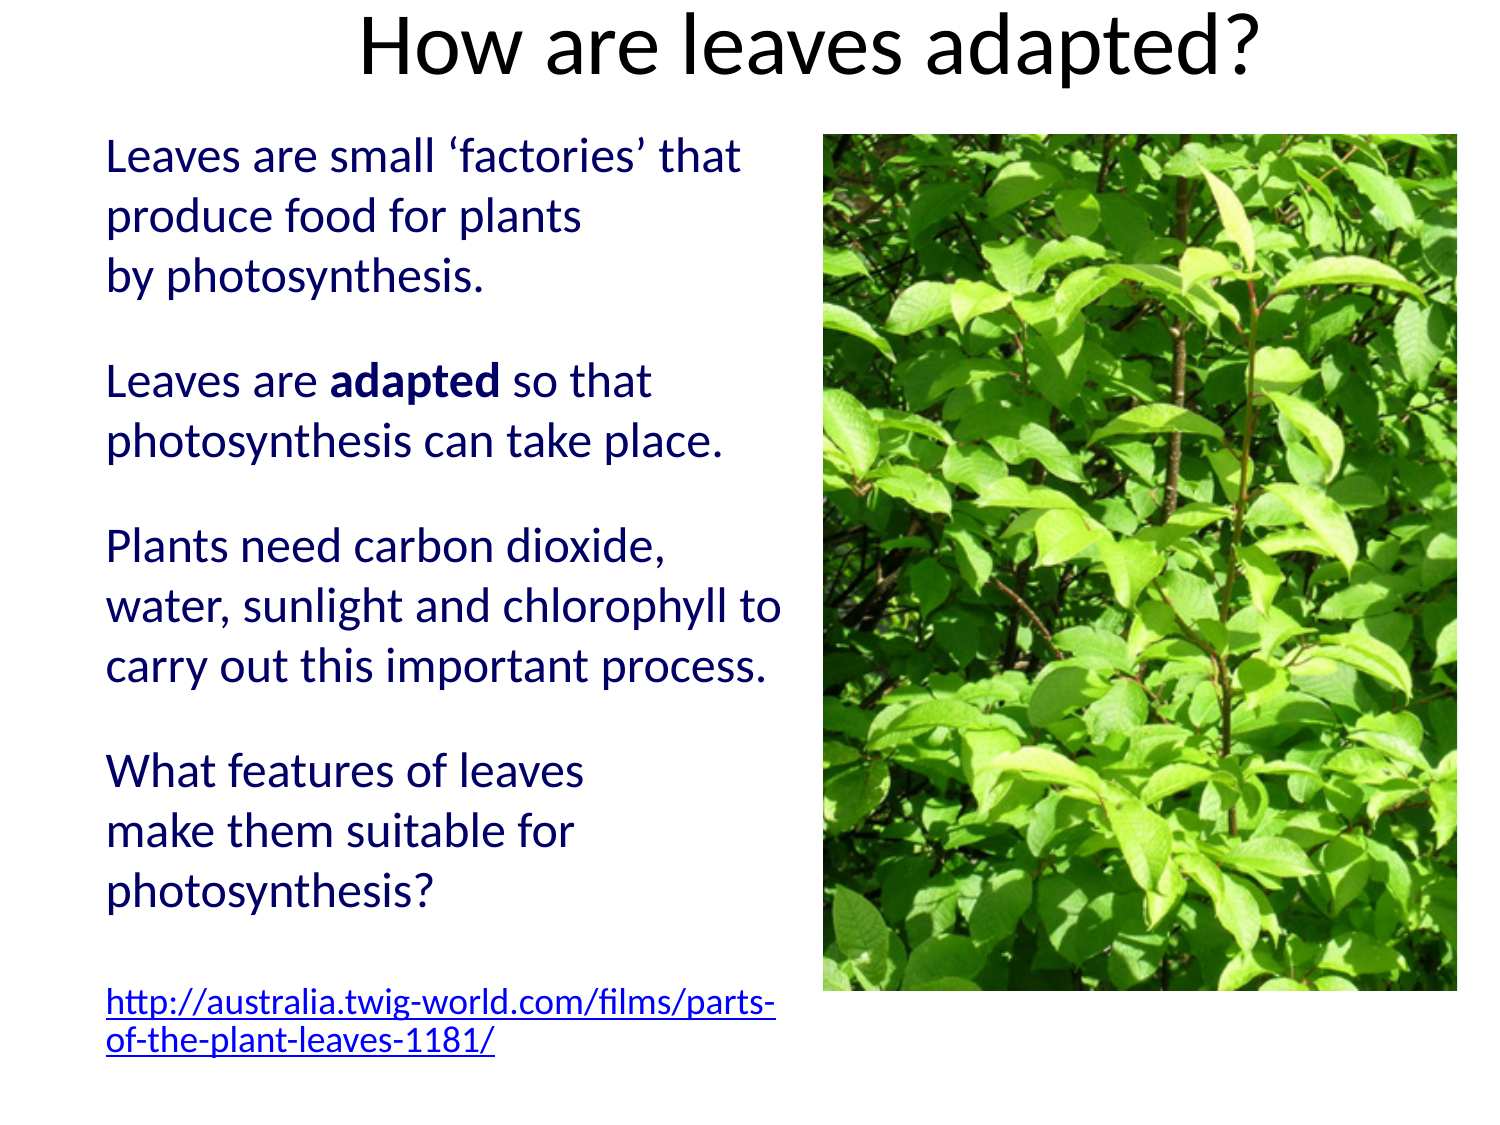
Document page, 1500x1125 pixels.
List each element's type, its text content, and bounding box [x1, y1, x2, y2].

title How are leaves adapted? [76, 0, 1427, 104]
text_box Leaves are small ‘factories’ that produce food for plants by photosynthesis. Leaves are adapted so that photosynthesis can take place. Plants need carbon dioxide, water, sunlight and chlorophyll to carry out this important process. What features of leaves make them suitable for photosynthesis? http://australia.twig-world.com/films/parts-of-the-plant-leaves-1181/ [90, 115, 809, 1090]
picture [822, 134, 1458, 992]
